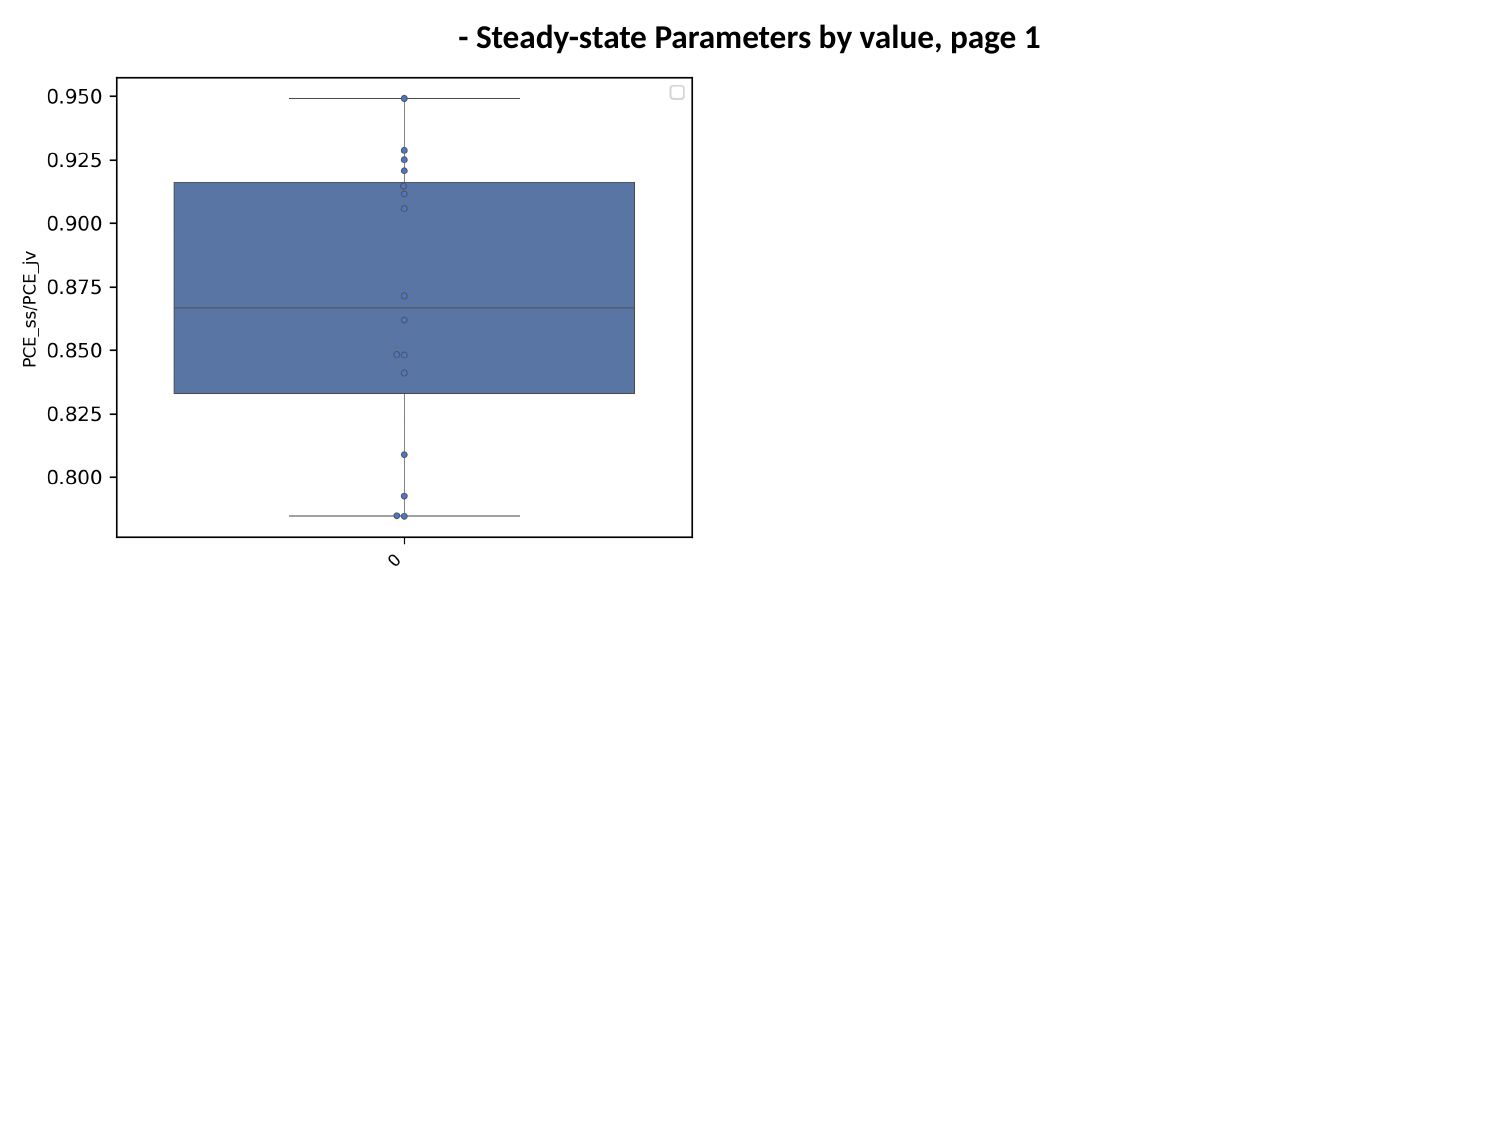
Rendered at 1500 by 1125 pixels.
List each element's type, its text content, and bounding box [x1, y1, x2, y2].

picture [0, 56, 713, 591]
title - Steady-state Parameters by value, page 1 [0, 0, 1500, 75]
